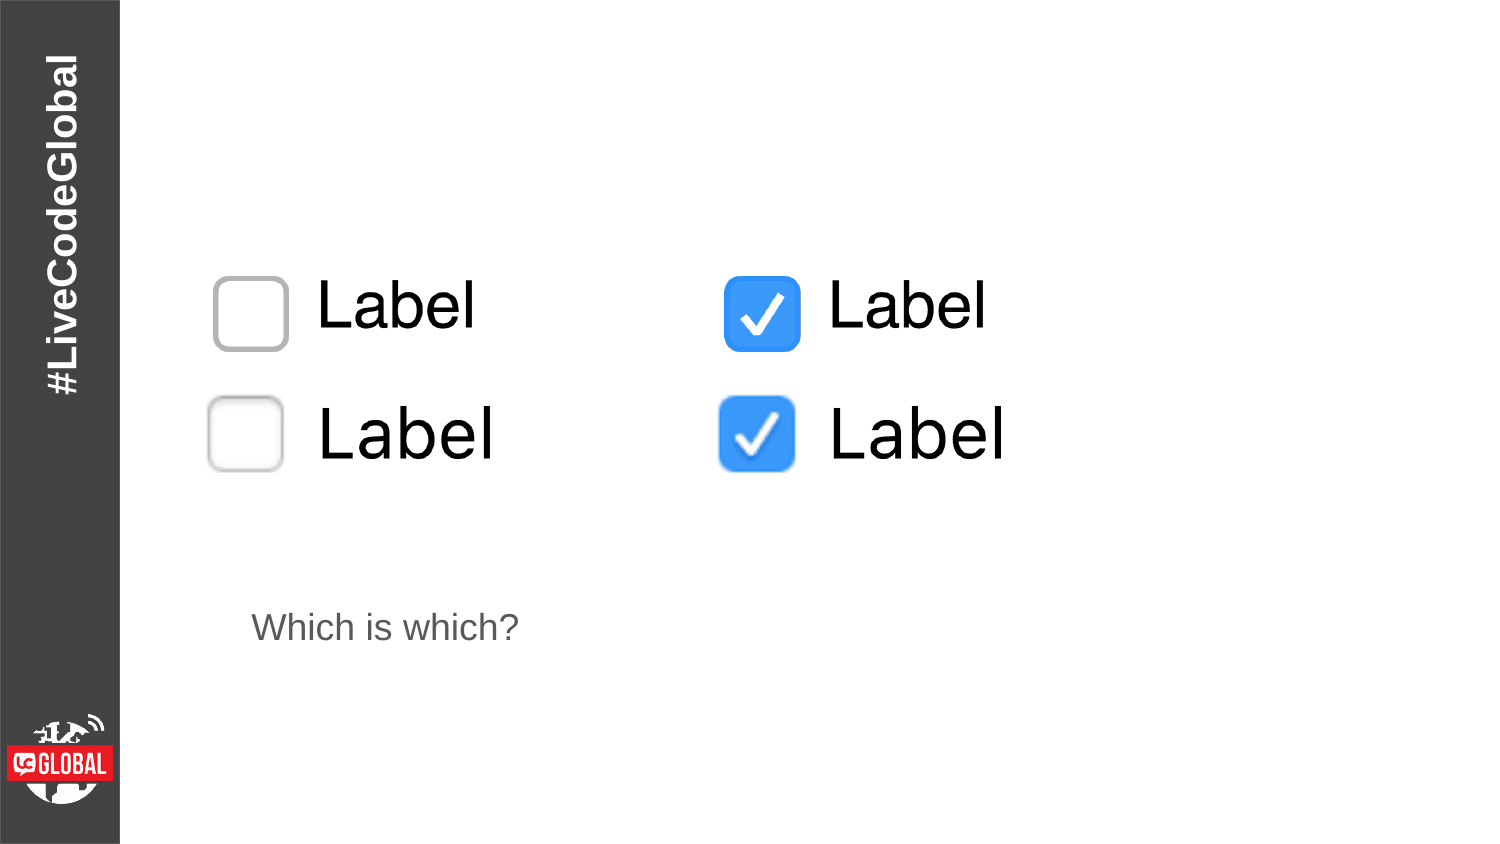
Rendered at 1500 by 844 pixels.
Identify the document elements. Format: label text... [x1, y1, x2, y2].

list Which is which? [236, 575, 1221, 676]
picture [180, 191, 1491, 519]
picture [7, 714, 113, 804]
